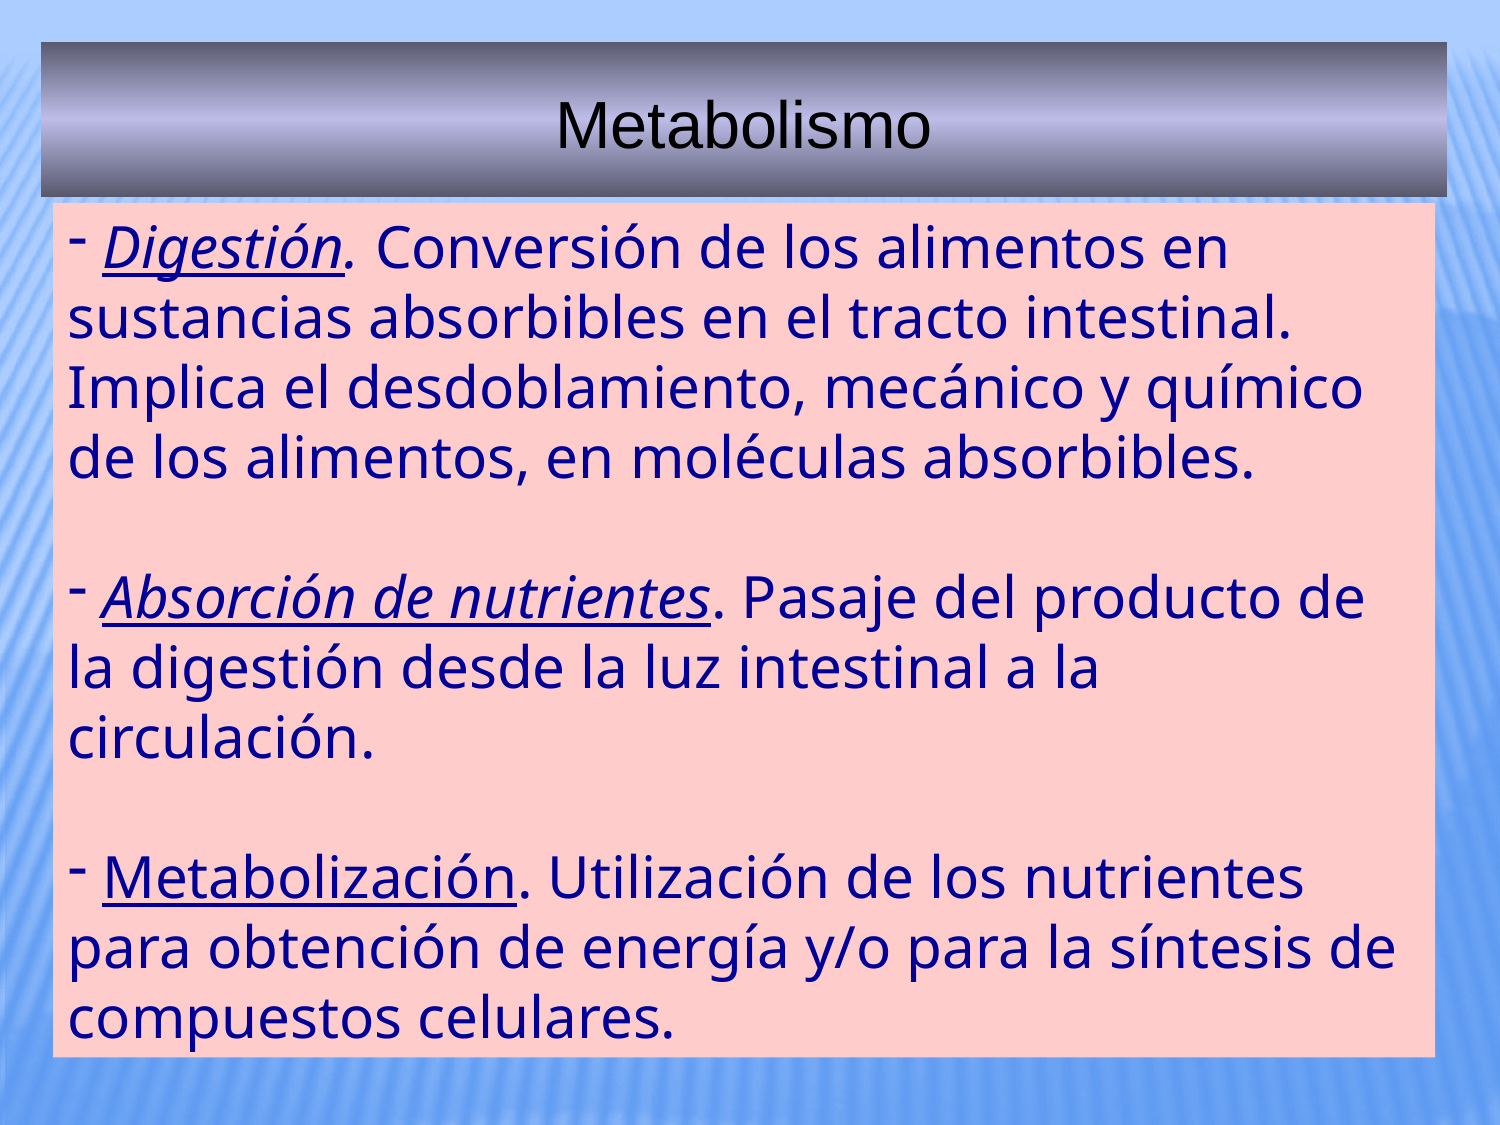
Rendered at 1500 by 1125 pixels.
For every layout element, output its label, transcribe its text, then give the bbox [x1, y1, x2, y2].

text_box Digestión. Conversión de los alimentos en sustancias absorbibles en el tracto intestinal. Implica el desdoblamiento, mecánico y químico de los alimentos, en moléculas absorbibles. Absorción de nutrientes. Pasaje del producto de la digestión desde la luz intestinal a la circulación. Metabolización. Utilización de los nutrientes para obtención de energía y/o para la síntesis de compuestos celulares. [53, 202, 1436, 1058]
text_box Metabolismo [41, 42, 1447, 197]
